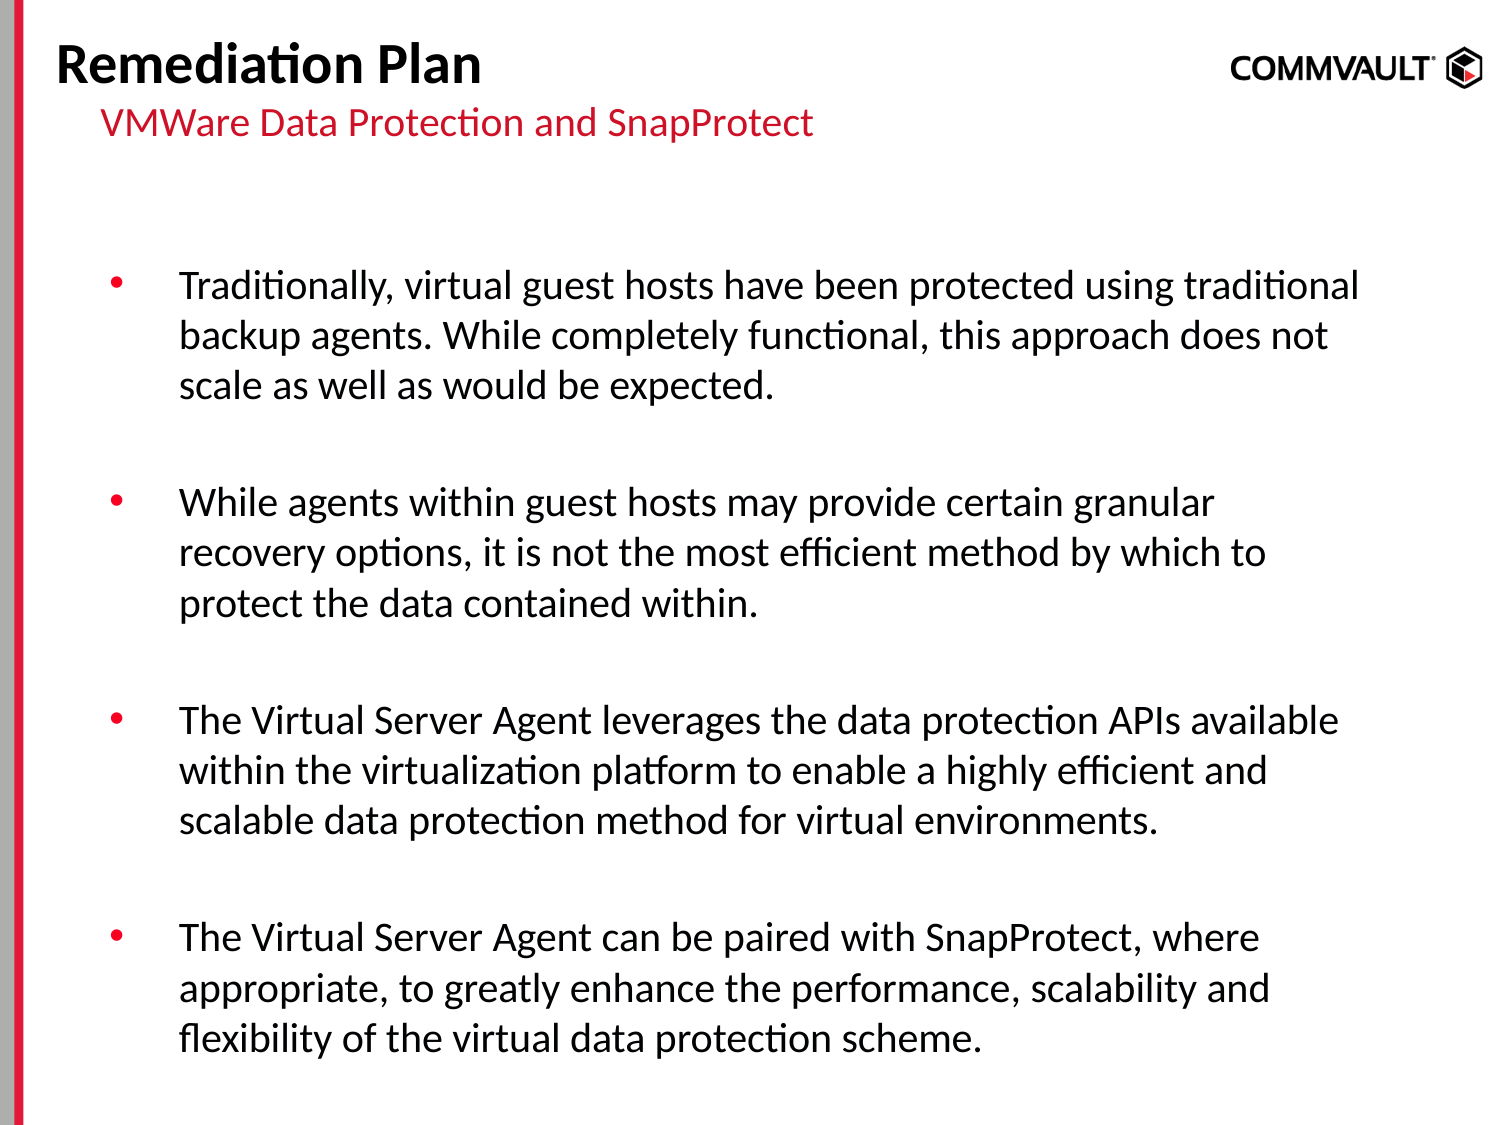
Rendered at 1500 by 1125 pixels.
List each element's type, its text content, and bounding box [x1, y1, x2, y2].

title Remediation Plan [41, 30, 1247, 91]
list VMWare Data Protection and SnapProtect [85, 91, 1247, 150]
text_box Traditionally, virtual guest hosts have been protected using traditional backup agents. While completely functional, this approach does not scale as well as would be expected. While agents within guest hosts may provide certain granular recovery options, it is not the most efficient method by which to protect the data contained within. The Virtual Server Agent leverages the data protection APIs available within the virtualization platform to enable a highly efficient and scalable data protection method for virtual environments. The Virtual Server Agent can be paired with SnapProtect, where appropriate, to greatly enhance the performance, scalability and flexibility of the virtual data protection scheme. [24, 249, 1375, 1088]
picture [1247, 46, 1483, 89]
